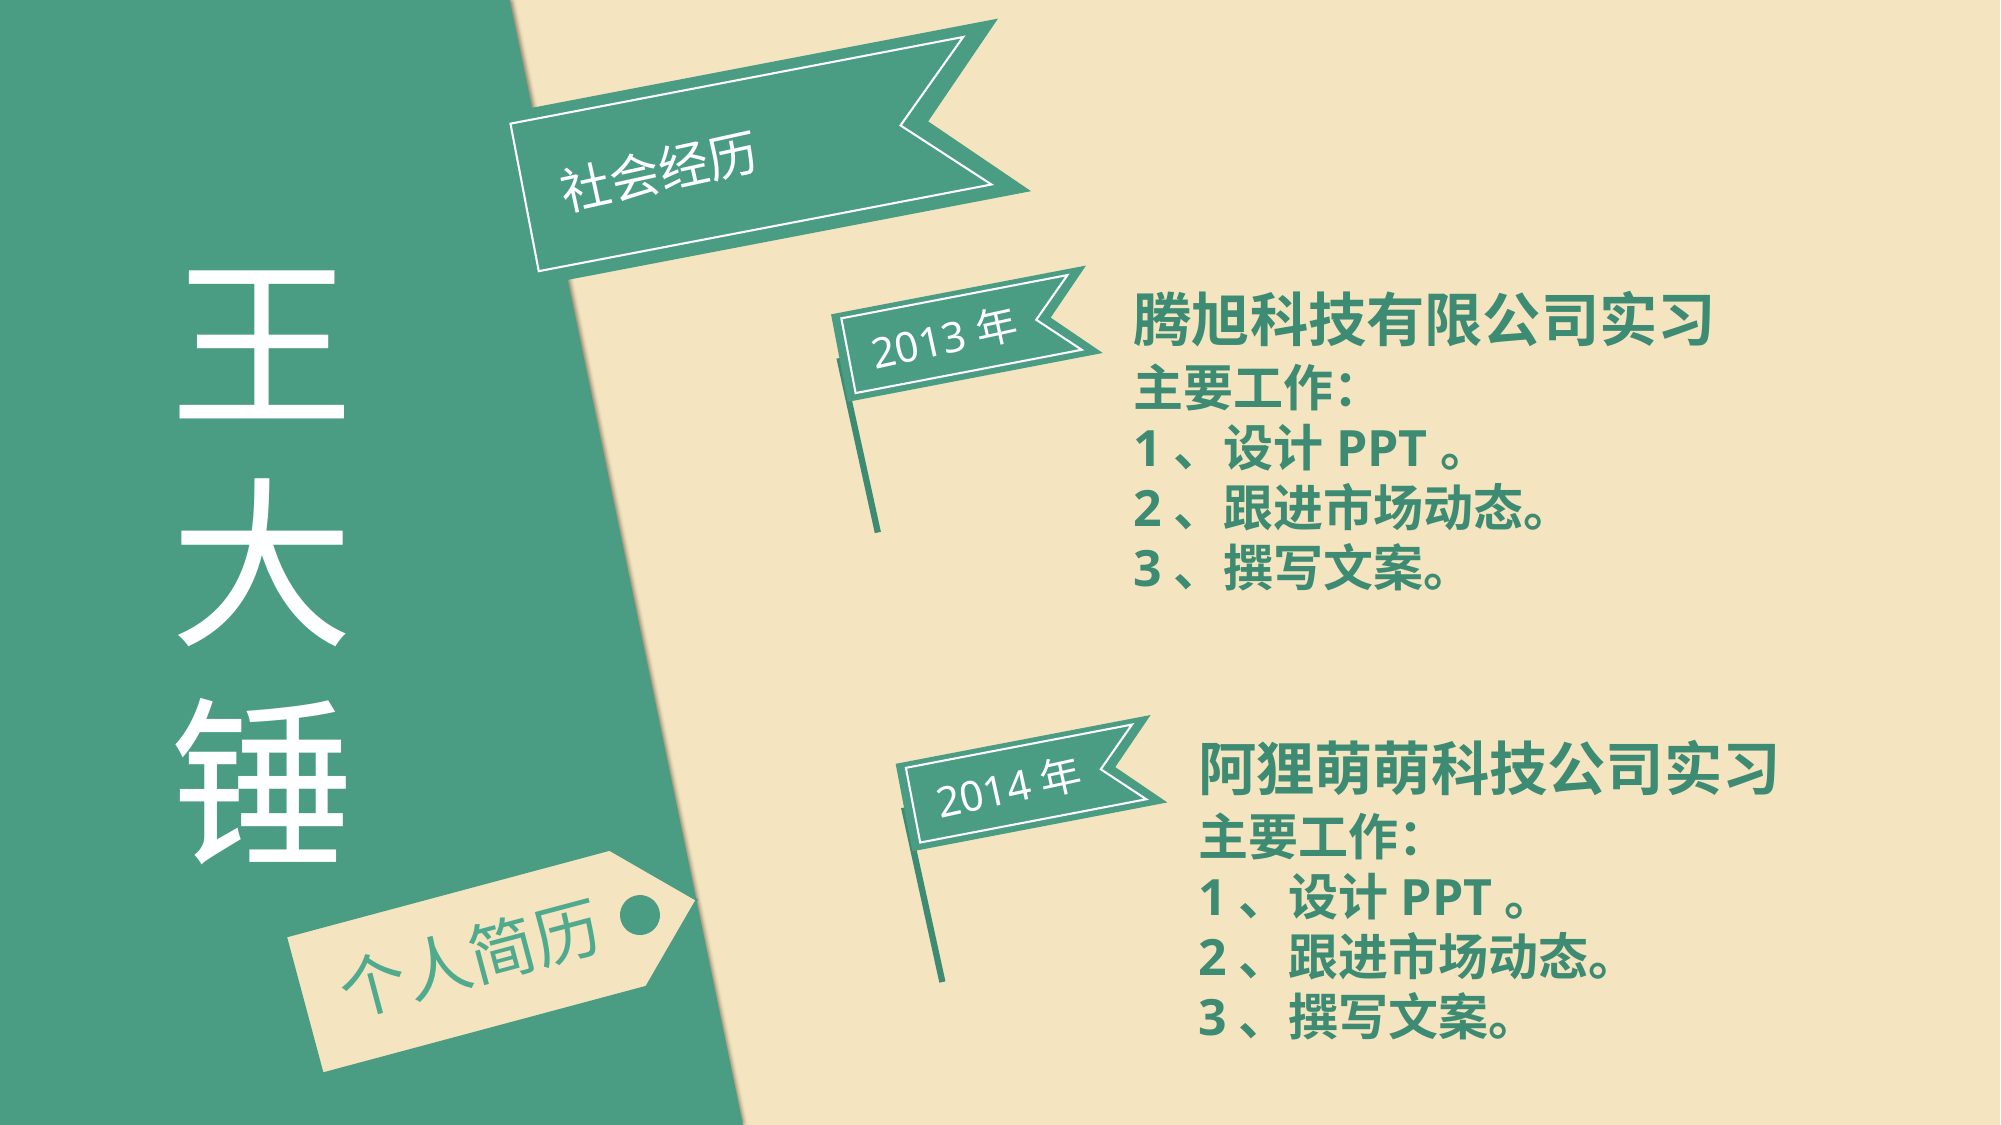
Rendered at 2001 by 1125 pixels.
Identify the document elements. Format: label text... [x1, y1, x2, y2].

text_box 个人简历 [314, 868, 641, 1041]
text_box [284, 848, 699, 1075]
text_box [896, 739, 1233, 983]
text_box 腾旭科技有限公司实习 [1118, 275, 1812, 361]
text_box 主要工作： 1、设计PPT。 2、跟进市场动态。 3、撰写文案。 [1118, 348, 1635, 604]
text_box 王 大 锤 [155, 221, 369, 897]
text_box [832, 290, 1168, 533]
text_box 主要工作： 1、设计PPT。 2、跟进市场动态。 3、撰写文案。 [1183, 798, 1699, 1053]
text_box 阿狸萌萌科技公司实习 [1183, 725, 1877, 810]
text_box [504, 66, 1017, 241]
text_box [0, 0, 745, 1125]
